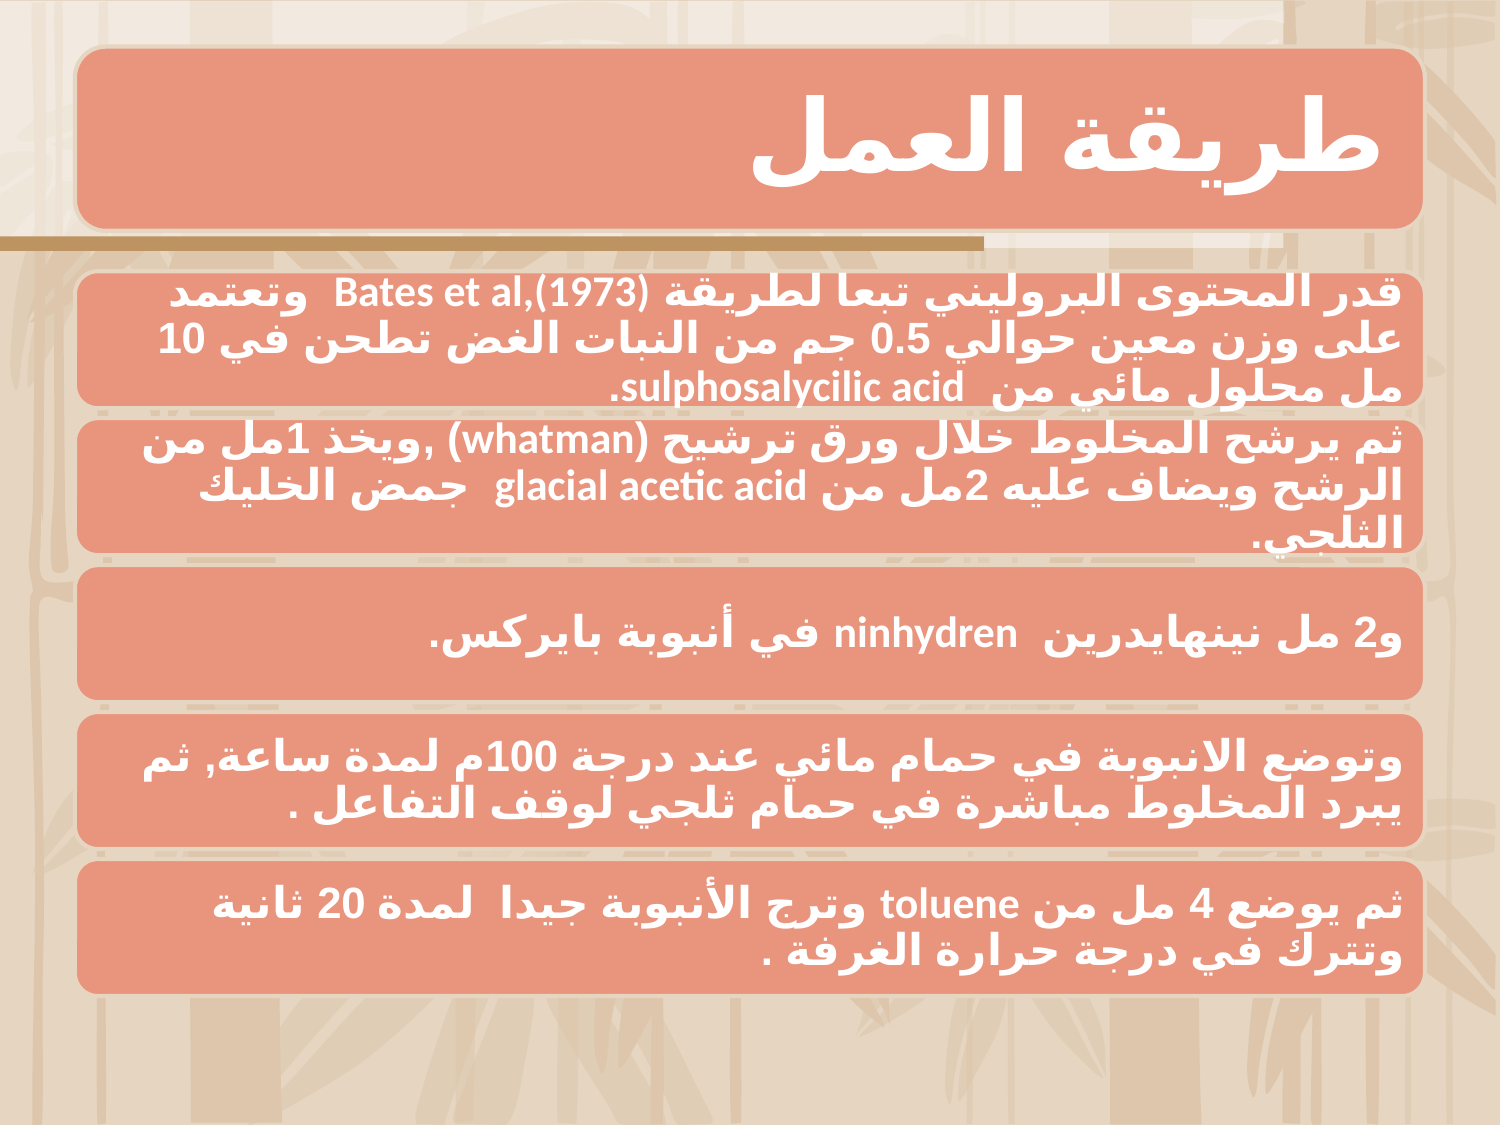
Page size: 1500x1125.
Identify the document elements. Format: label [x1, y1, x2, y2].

text_box [74, 44, 1426, 233]
list [74, 262, 1426, 1006]
